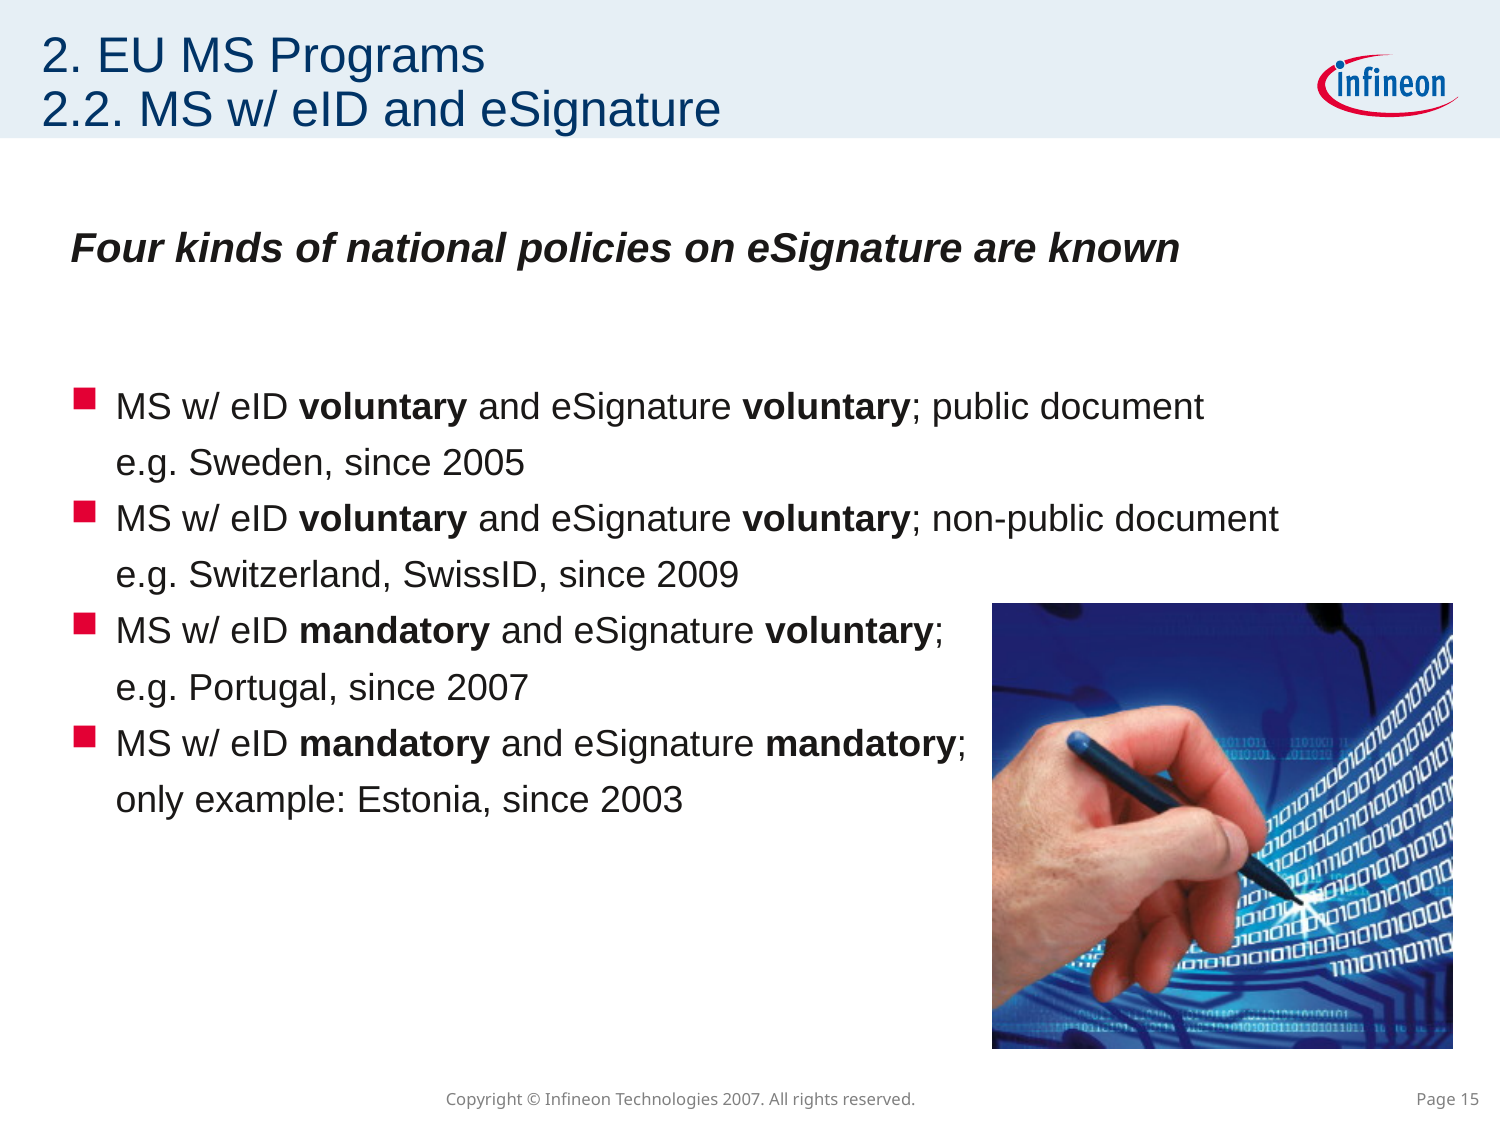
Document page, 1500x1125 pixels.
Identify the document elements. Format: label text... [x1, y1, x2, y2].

list Four kinds of national policies on eSignature are known MS w/ eID voluntary and eSignature voluntary; public document e.g. Sweden, since 2005 MS w/ eID voluntary and eSignature voluntary; non-public document e.g. Switzerland, SwissID, since 2009 MS w/ eID mandatory and eSignature voluntary; e.g. Portugal, since 2007 MS w/ eID mandatory and eSignature mandatory; only example: Estonia, since 2003 [70, 207, 1489, 1125]
picture [991, 603, 1454, 1050]
title 2. EU MS Programs 2.2. MS w/ eID and eSignature [40, 10, 1300, 138]
